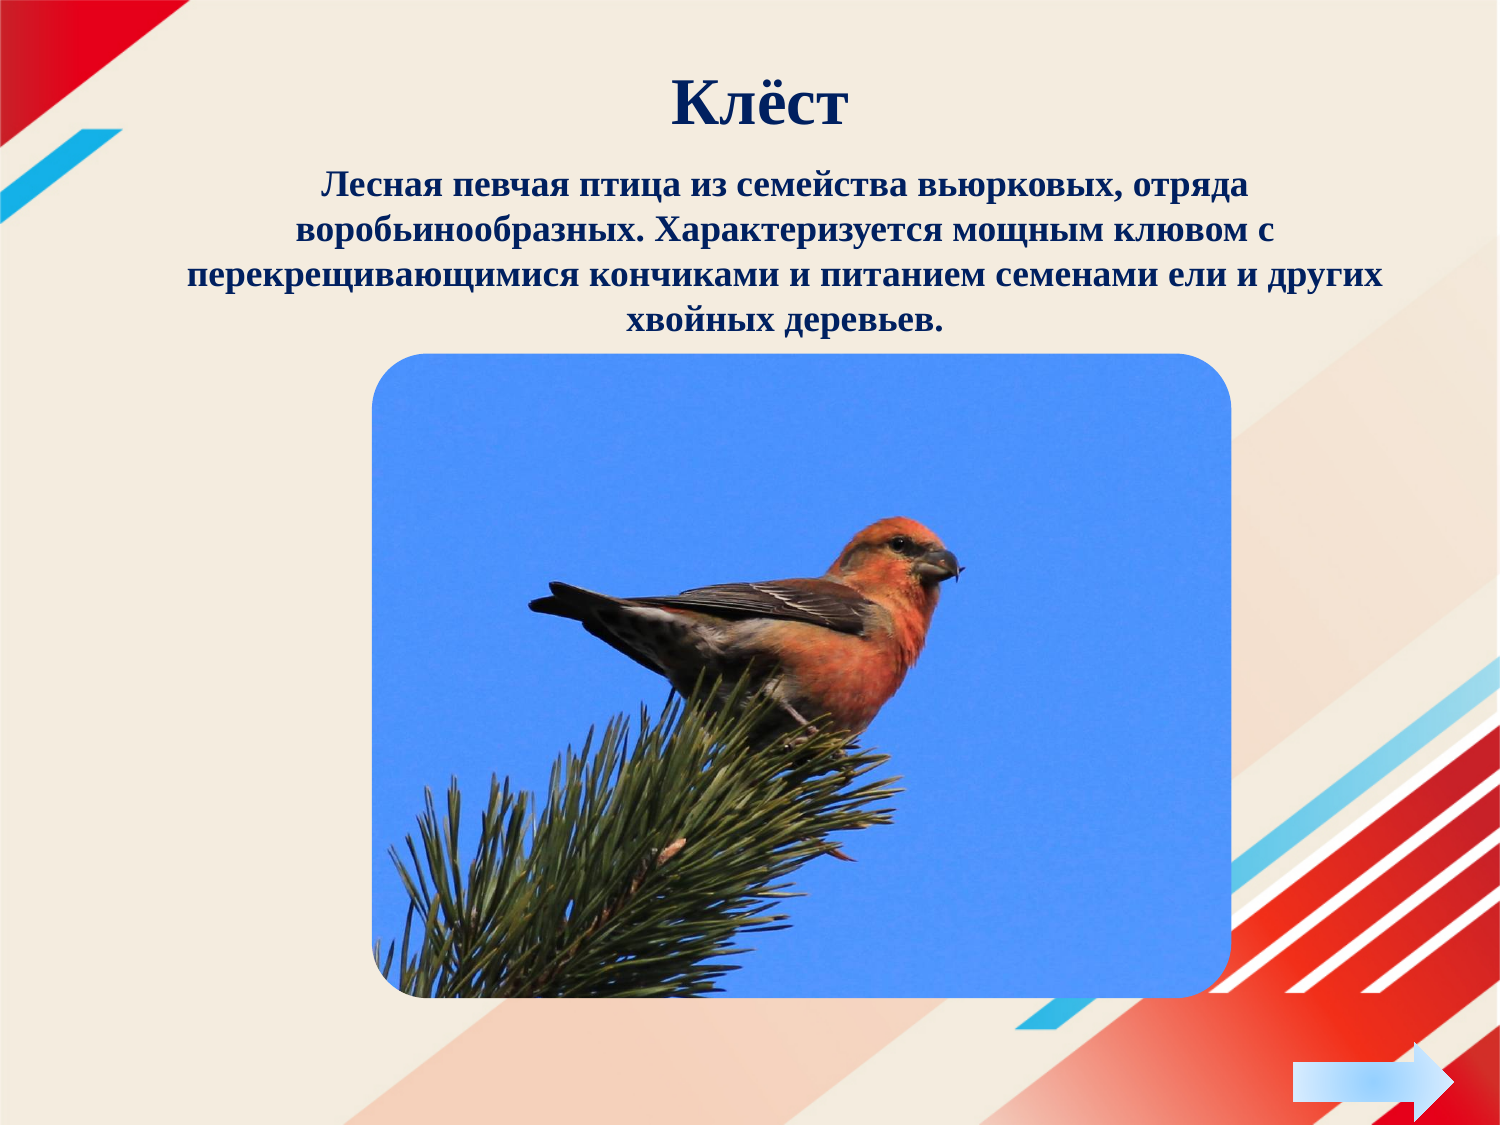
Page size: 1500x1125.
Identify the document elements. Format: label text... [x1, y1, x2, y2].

text_box Лесная певчая птица из семейства вьюрковых, отряда воробьинообразных. Характеризуется мощным клювом с перекрещивающимися кончиками и питанием семенами ели и других хвойных деревьев. [135, 151, 1435, 347]
text_box Клёст [656, 50, 865, 145]
picture [0, 0, 1500, 1125]
